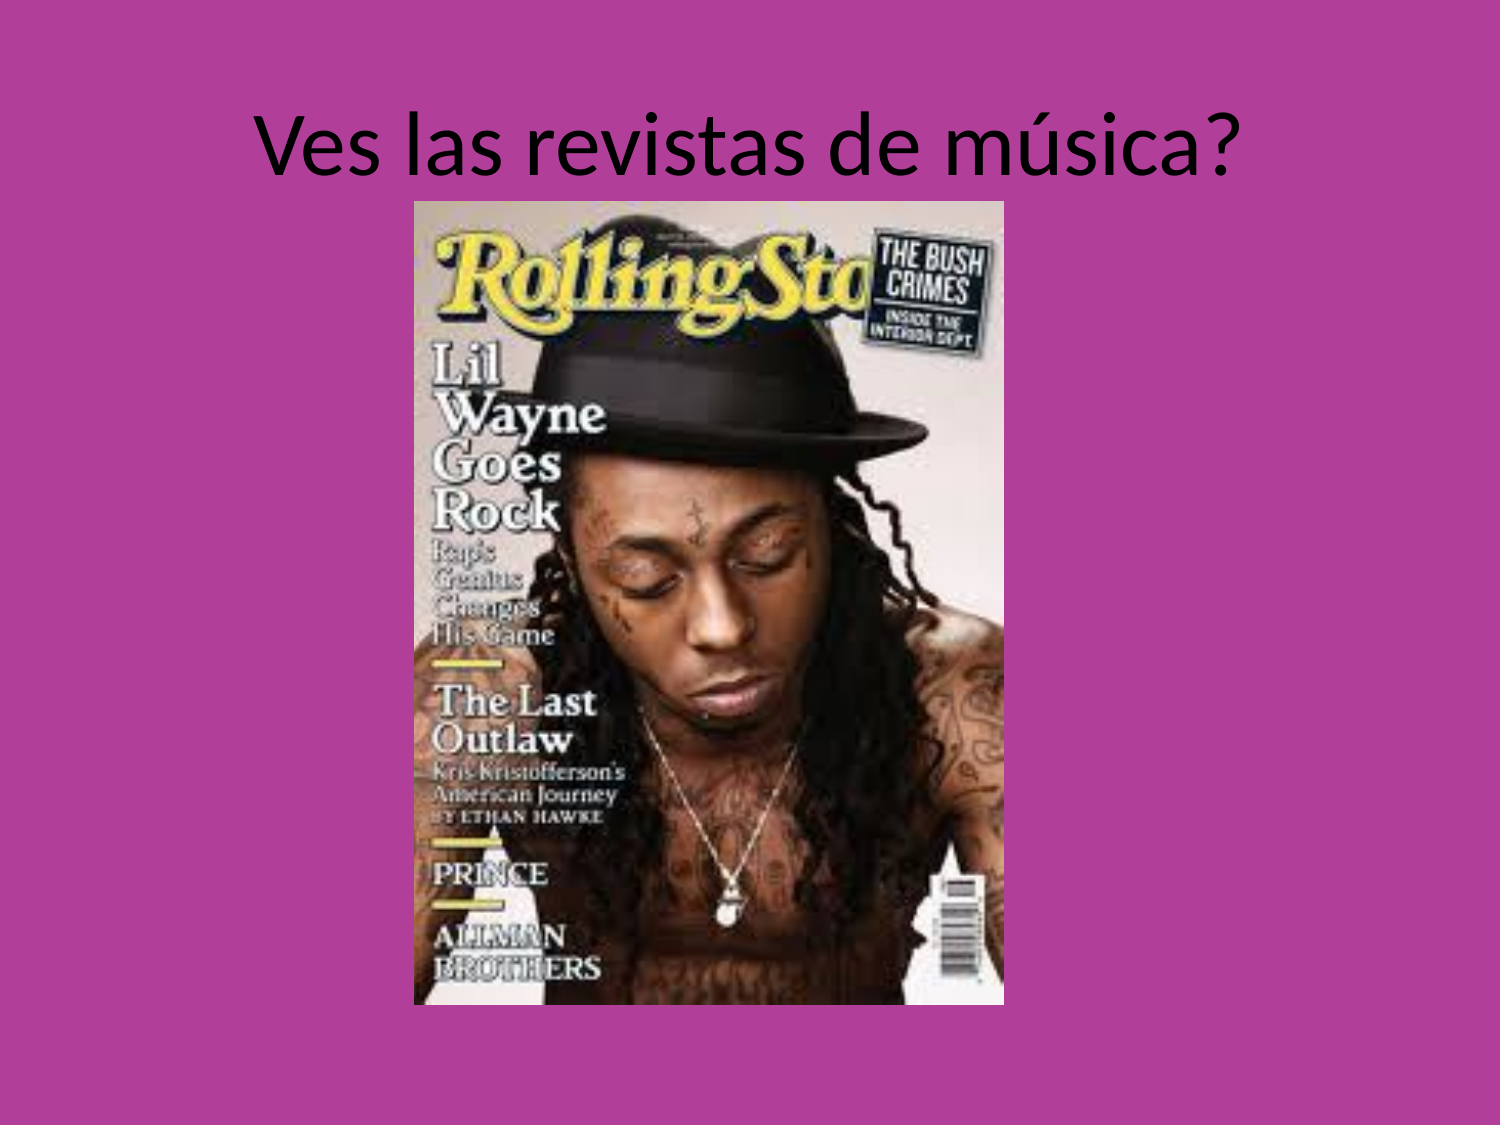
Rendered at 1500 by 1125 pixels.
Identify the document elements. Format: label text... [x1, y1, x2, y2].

title Ves las revistas de música? [75, 45, 1425, 233]
picture [414, 201, 1004, 1006]
